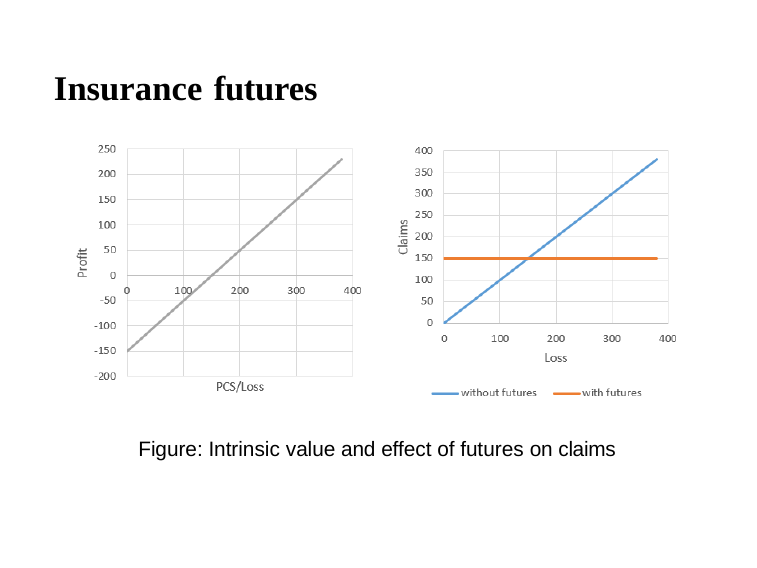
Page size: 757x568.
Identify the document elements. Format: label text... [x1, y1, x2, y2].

title Insurance futures [51, 36, 705, 134]
text_box Figure: Intrinsic value and effect of futures on claims [136, 434, 620, 461]
picture [76, 145, 676, 396]
